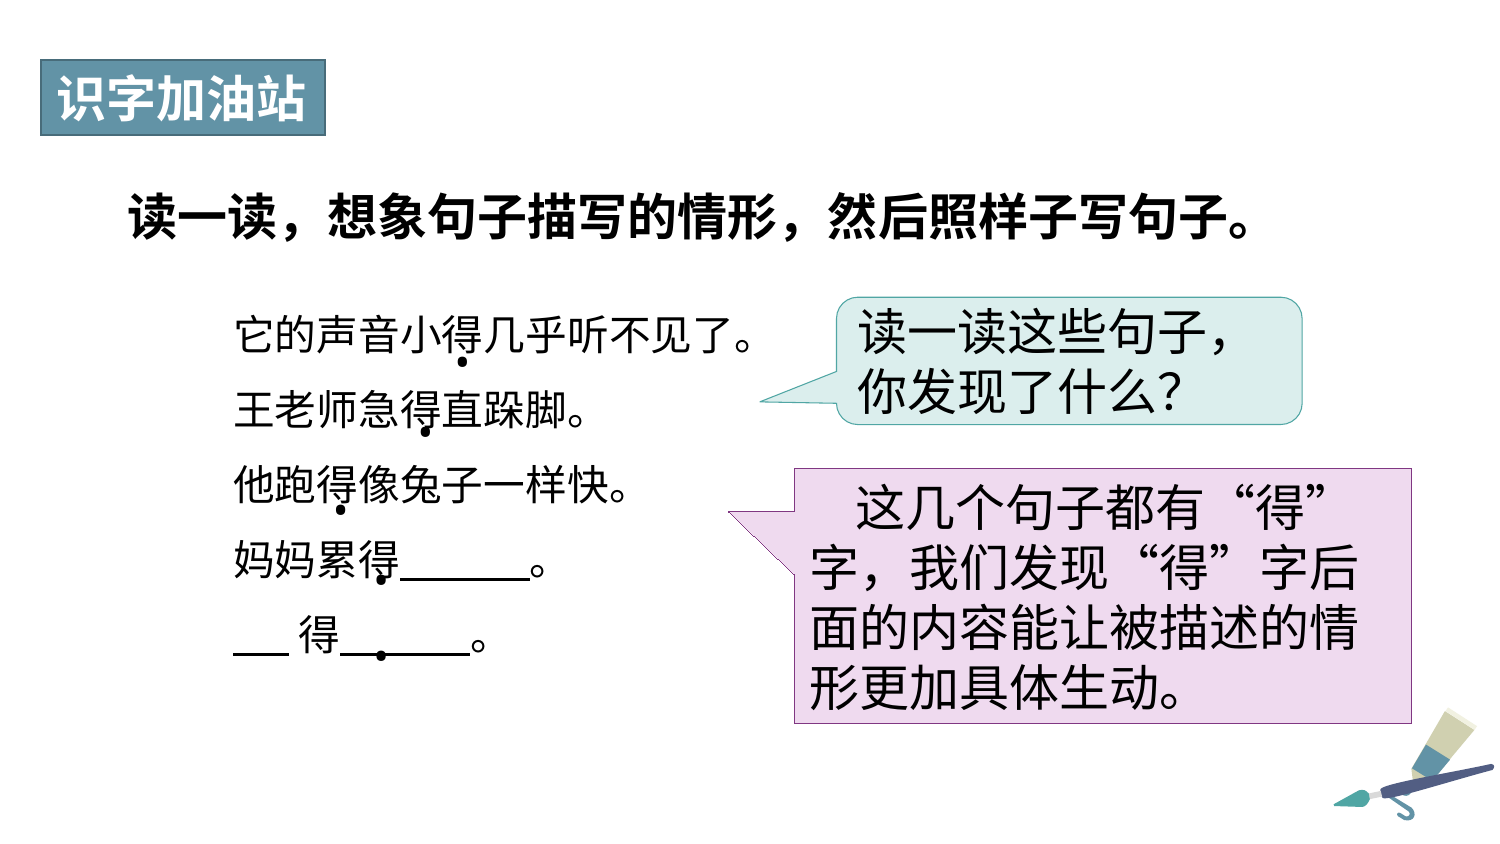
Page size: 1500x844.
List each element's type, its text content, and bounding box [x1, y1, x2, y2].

text_box 这几个句子都有“得”字，我们发现“得”字后面的内容能让被描述的情形更加具体生动。 [728, 468, 1412, 724]
text_box 读一读，想象句子描写的情形，然后照样子写句子。 [113, 177, 1306, 253]
text_box 读一读这些句子，你发现了什么？ [759, 296, 1303, 426]
text_box 识字加油站 [40, 59, 326, 136]
text_box • [358, 622, 405, 687]
text_box 它的声音小得几乎听不见了。 王老师急得直跺脚。 他跑得像兔子一样快。 妈妈累得 。 得 。 [218, 275, 917, 666]
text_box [1358, 708, 1481, 844]
text_box • [318, 476, 364, 542]
text_box • [402, 398, 449, 463]
text_box • [439, 328, 486, 394]
text_box • [358, 546, 405, 611]
